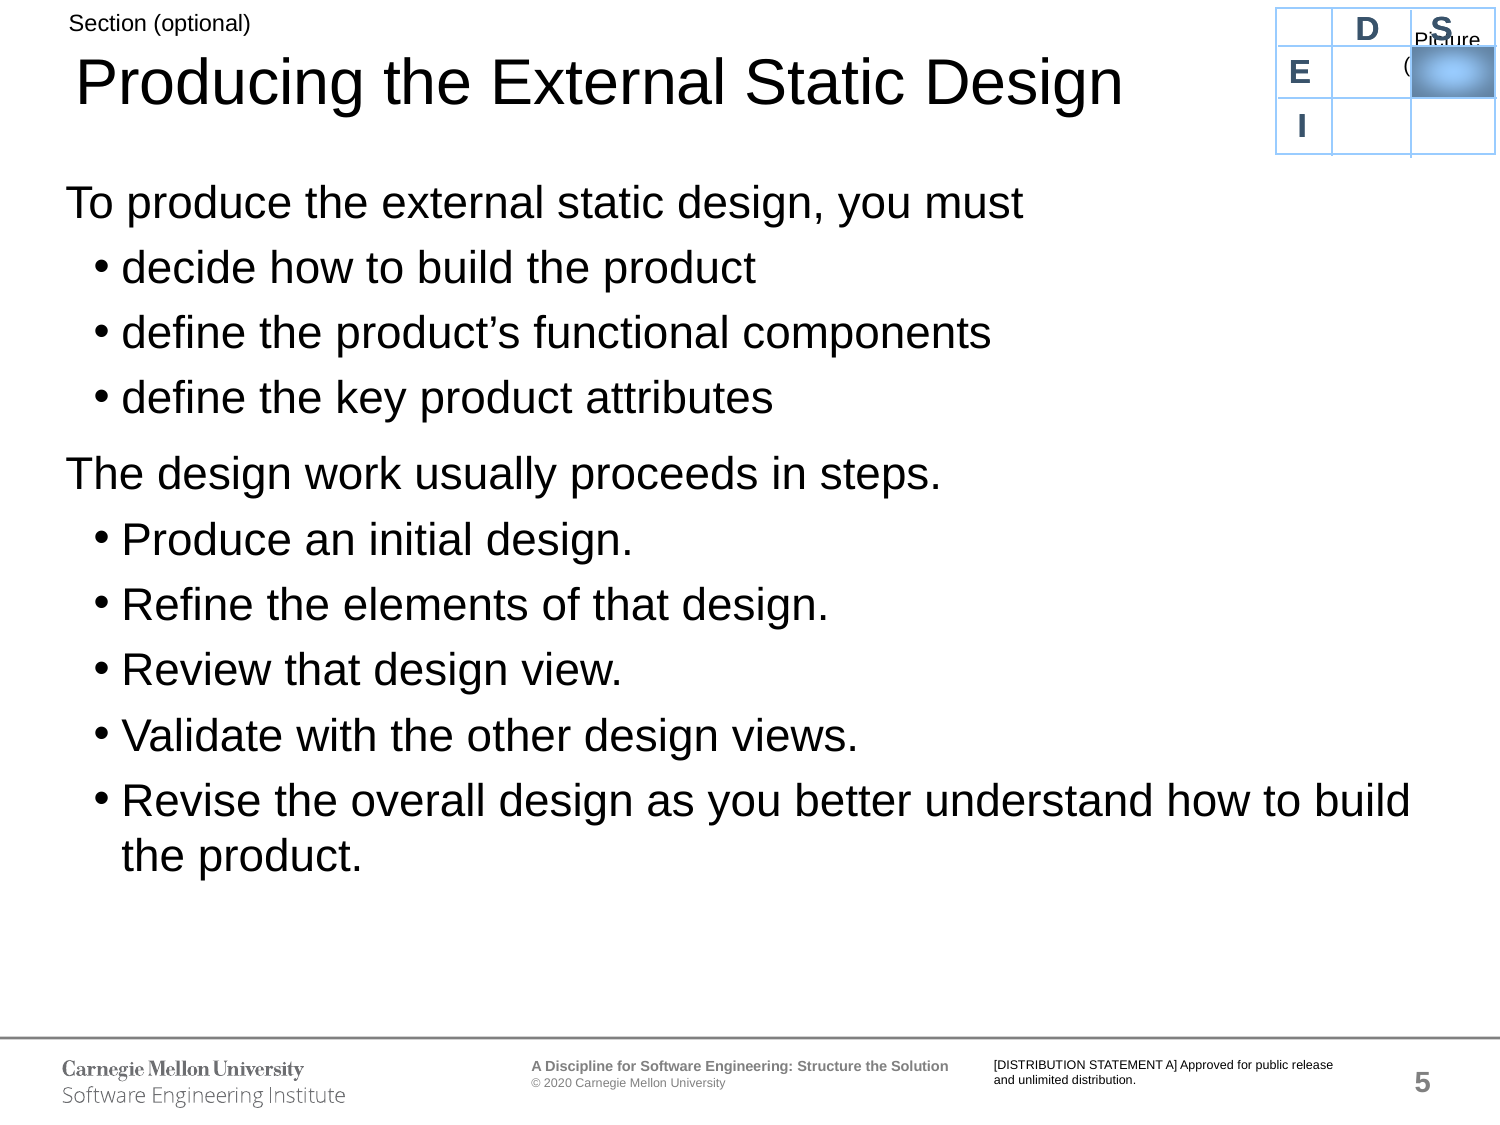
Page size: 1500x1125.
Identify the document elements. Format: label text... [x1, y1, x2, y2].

list To produce the external static design, you must decide how to build the product define the product’s functional components define the key product attributes The design work usually proceeds in steps. Produce an initial design. Refine the elements of that design. Review that design view. Validate with the other design views. Revise the overall design as you better understand how to build the product. [51, 165, 1432, 906]
picture [1273, 0, 1500, 162]
title Producing the External Static Design [60, 42, 1186, 126]
